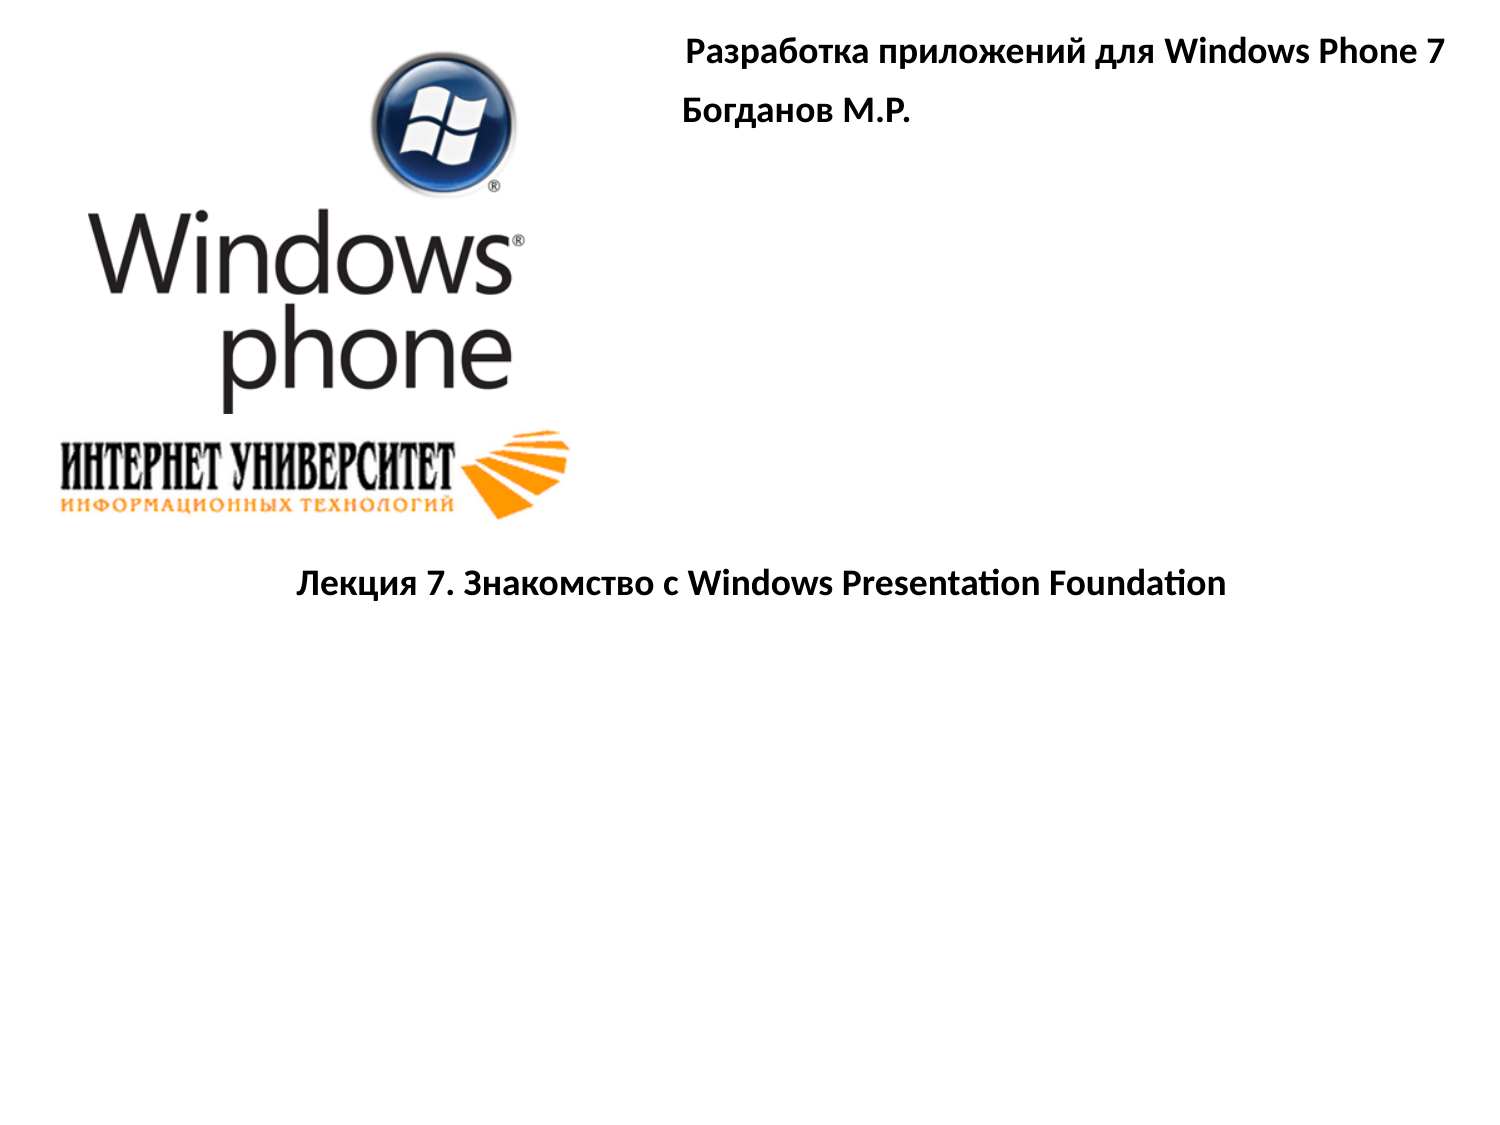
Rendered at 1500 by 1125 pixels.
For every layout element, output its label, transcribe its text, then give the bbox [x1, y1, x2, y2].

picture [52, 420, 586, 530]
text_box Лекция 7. Знакомство с Windows Presentation Foundation [123, 550, 1400, 611]
text_box Богданов М.Р. [667, 78, 972, 138]
text_box Разработка приложений для Windows Phone 7 [670, 19, 1461, 79]
picture [88, 42, 527, 415]
